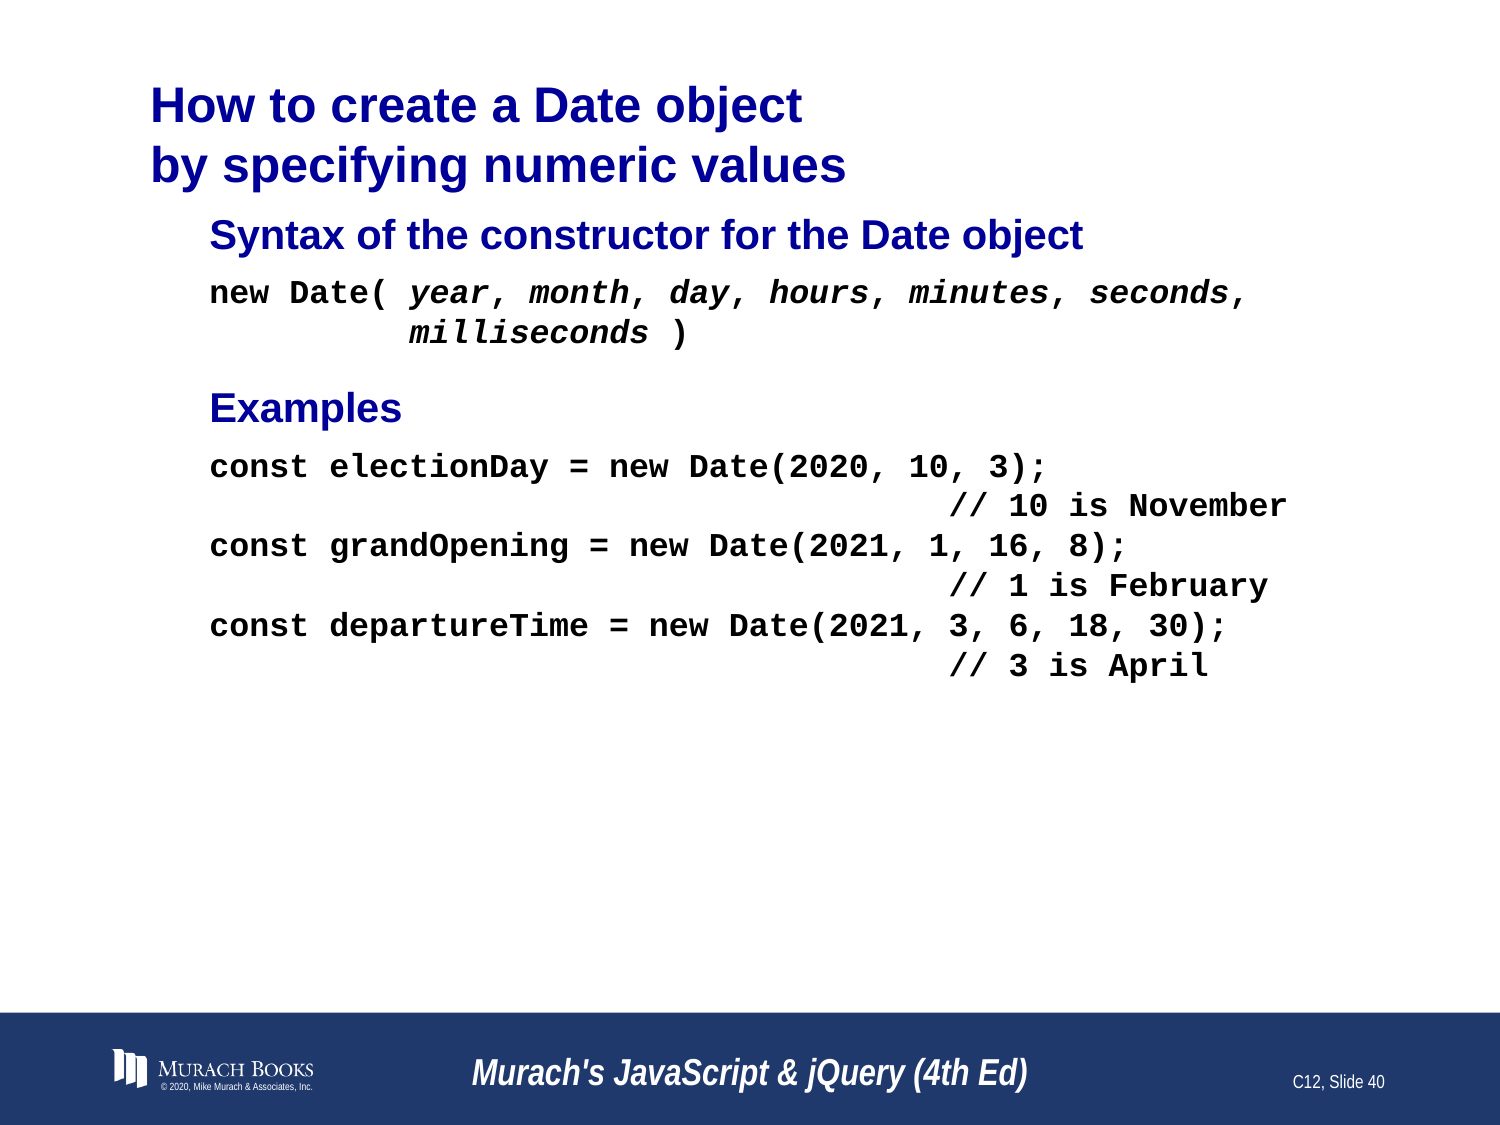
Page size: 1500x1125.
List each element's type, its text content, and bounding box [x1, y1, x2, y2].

slide_number C12, Slide 40 [1087, 1025, 1400, 1100]
title How to create a Date object by specifying numeric values [150, 72, 1350, 194]
slide_number Murach's JavaScript & jQuery (4th Ed) [463, 1025, 1050, 1100]
list Syntax of the constructor for the Date object new Date( year, month, day, hours, minutes, seconds, milliseconds ) Examples const electionDay = new Date(2020, 10, 3); // 10 is November const grandOpening = new Date(2021, 1, 16, 8); // 1 is February const departureTime = new Date(2021, 3, 6, 18, 30); // 3 is April [137, 200, 1350, 1000]
footer © 2020, Mike Murach & Associates, Inc. [12, 1025, 463, 1100]
